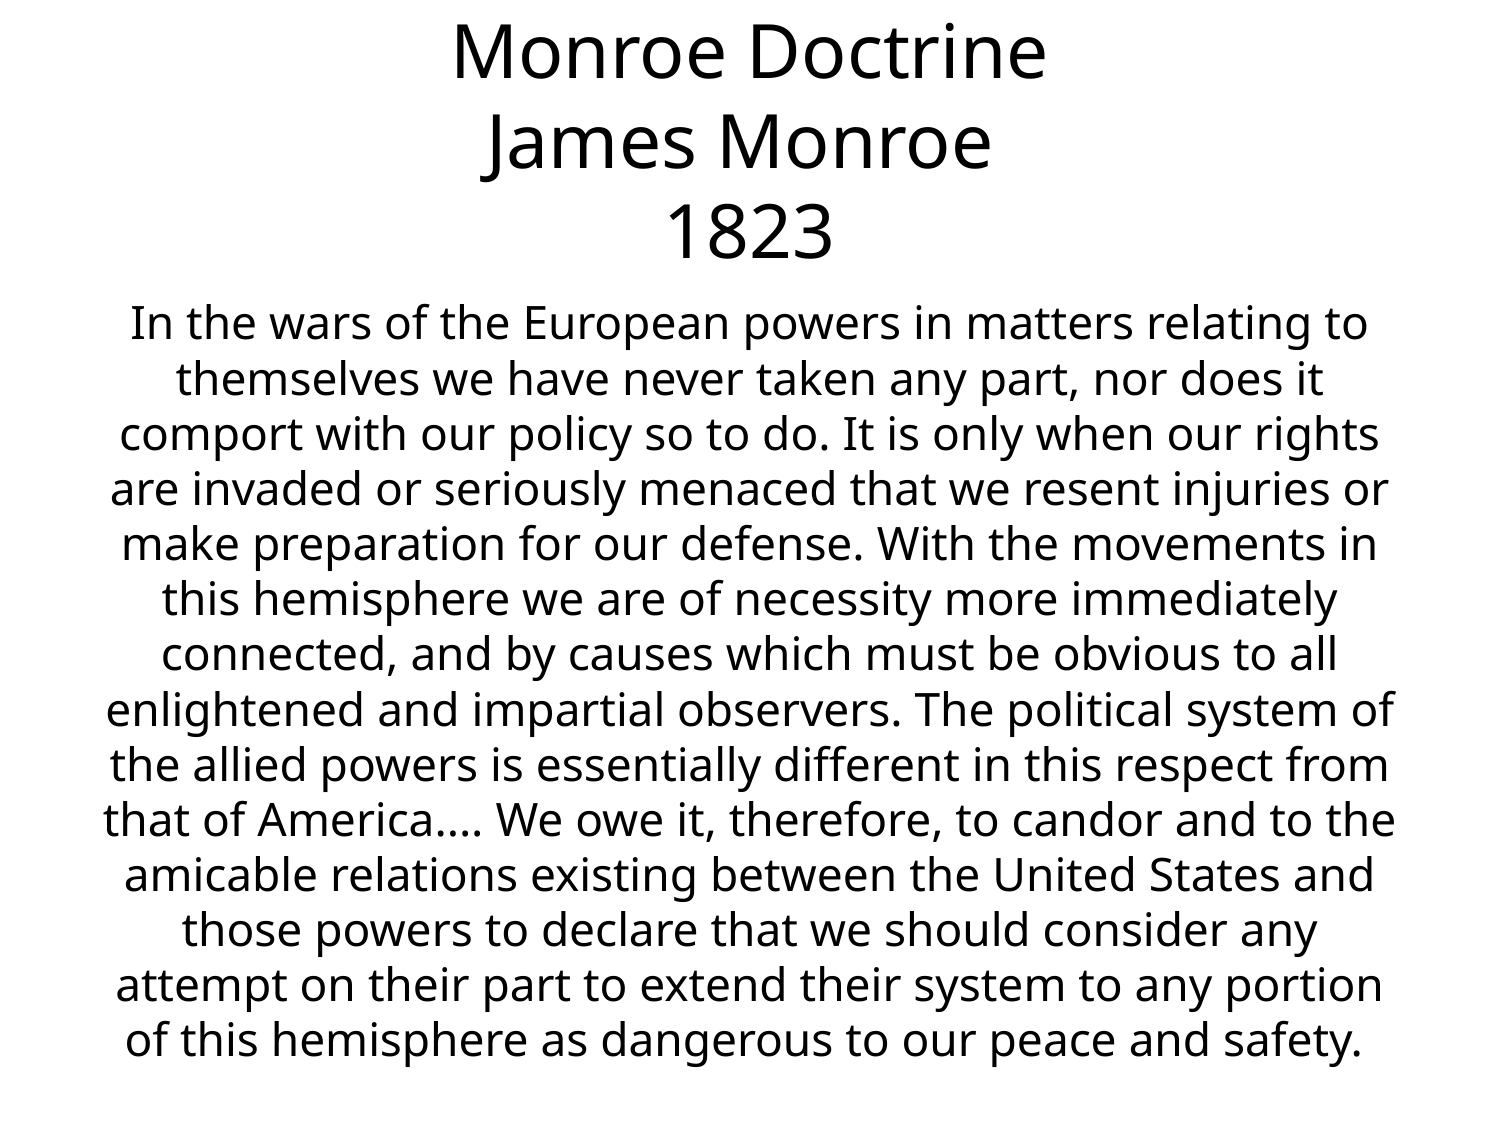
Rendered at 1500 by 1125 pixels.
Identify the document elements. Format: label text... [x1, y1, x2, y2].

list In the wars of the European powers in matters relating to themselves we have never taken any part, nor does it comport with our policy so to do. It is only when our rights are invaded or seriously menaced that we resent injuries or make preparation for our defense. With the movements in this hemisphere we are of necessity more immediately connected, and by causes which must be obvious to all enlightened and impartial observers. The political system of the allied powers is essentially different in this respect from that of America.... We owe it, therefore, to candor and to the amicable relations existing between the United States and those powers to declare that we should consider any attempt on their part to extend their system to any portion of this hemisphere as dangerous to our peace and safety. [75, 286, 1425, 1094]
title Monroe Doctrine James Monroe 1823 [0, 45, 1500, 233]
